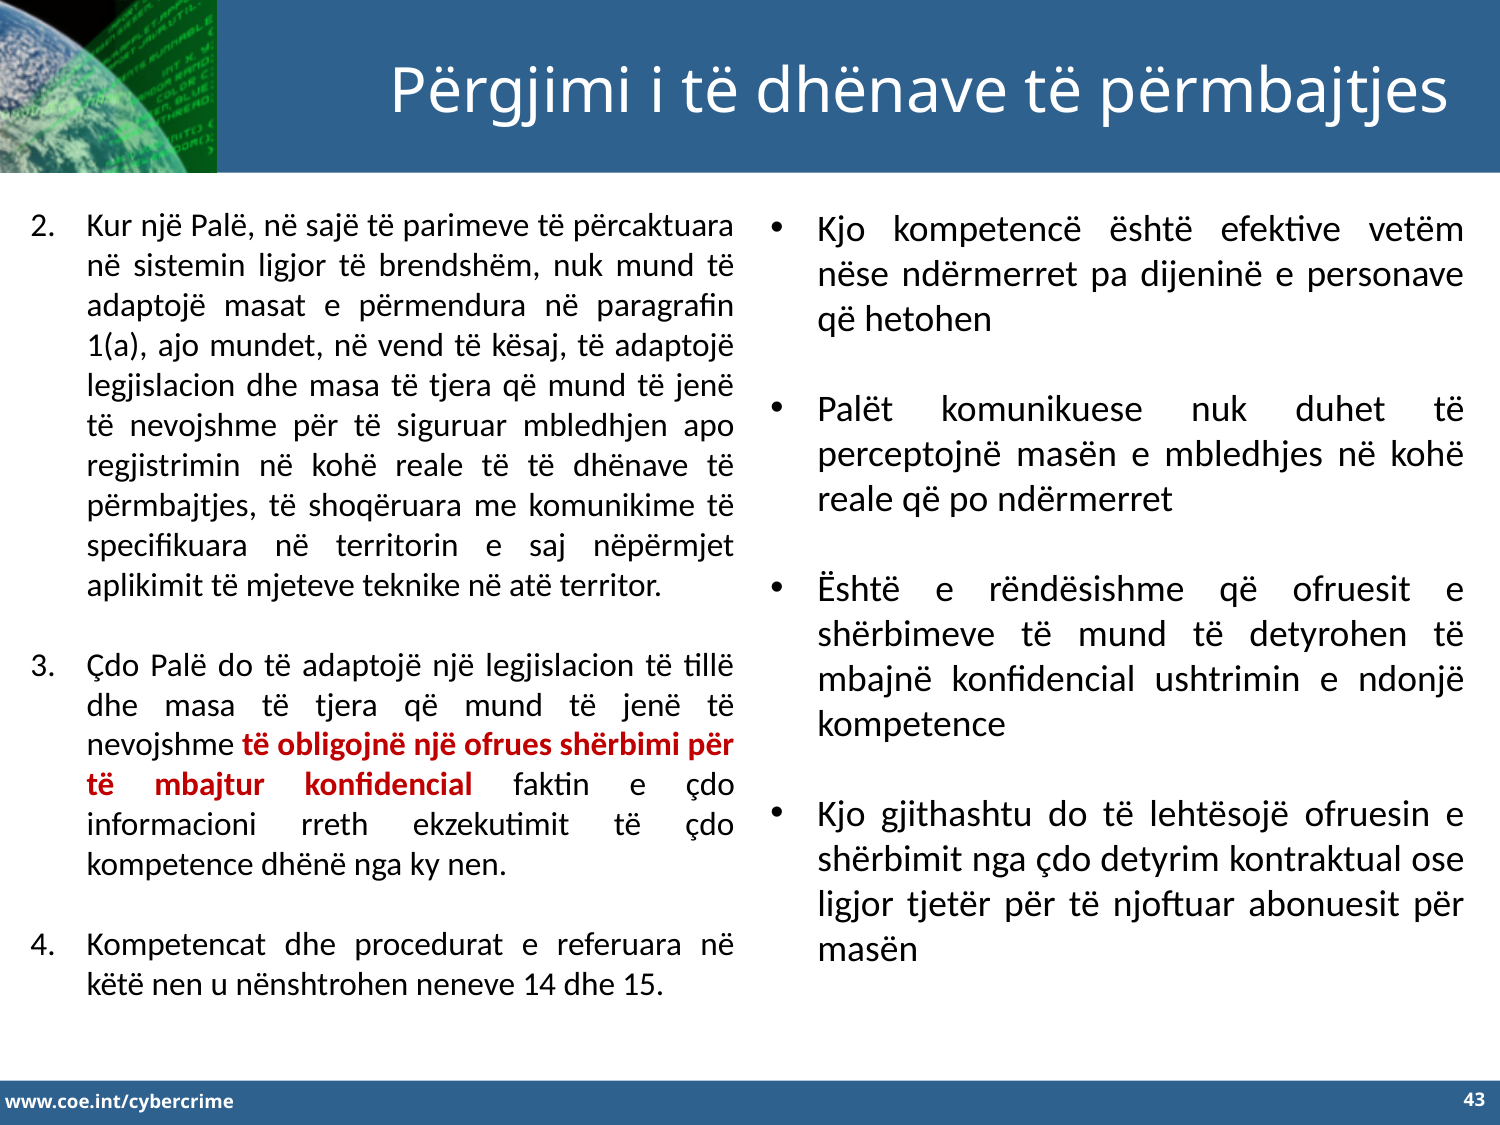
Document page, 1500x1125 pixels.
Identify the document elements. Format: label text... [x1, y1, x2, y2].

text_box Kur një Palë, në sajë të parimeve të përcaktuara në sistemin ligjor të brendshëm, nuk mund të adaptojë masat e përmendura në paragrafin 1(a), ajo mundet, në vend të kësaj, të adaptojë legjislacion dhe masa të tjera që mund të jenë të nevojshme për të siguruar mbledhjen apo regjistrimin në kohë reale të të dhënave të përmbajtjes, të shoqëruara me komunikime të specifikuara në territorin e saj nëpërmjet aplikimit të mjeteve teknike në atë territor. Çdo Palë do të adaptojë një legjislacion të tillë dhe masa të tjera që mund të jenë të nevojshme të obligojnë një ofrues shërbimi për të mbajtur konfidencial faktin e çdo informacioni rreth ekzekutimit të çdo kompetence dhënë nga ky nen. Kompetencat dhe procedurat e referuara në këtë nen u nënshtrohen neneve 14 dhe 15. [15, 196, 750, 1010]
text_box Përgjimi i të dhënave të përmbajtjes [230, 42, 1483, 133]
text_box Kjo kompetencë është efektive vetëm nëse ndërmerret pa dijeninë e personave që hetohen Palët komunikuese nuk duhet të perceptojnë masën e mbledhjes në kohë reale që po ndërmerret Është e rëndësishme që ofruesit e shërbimeve të mund të detyrohen të mbajnë konfidencial ushtrimin e ndonjë kompetence Kjo gjithashtu do të lehtësojë ofruesin e shërbimit nga çdo detyrim kontraktual ose ligjor tjetër për të njoftuar abonuesit për masën [755, 196, 1480, 976]
picture [0, 0, 217, 173]
